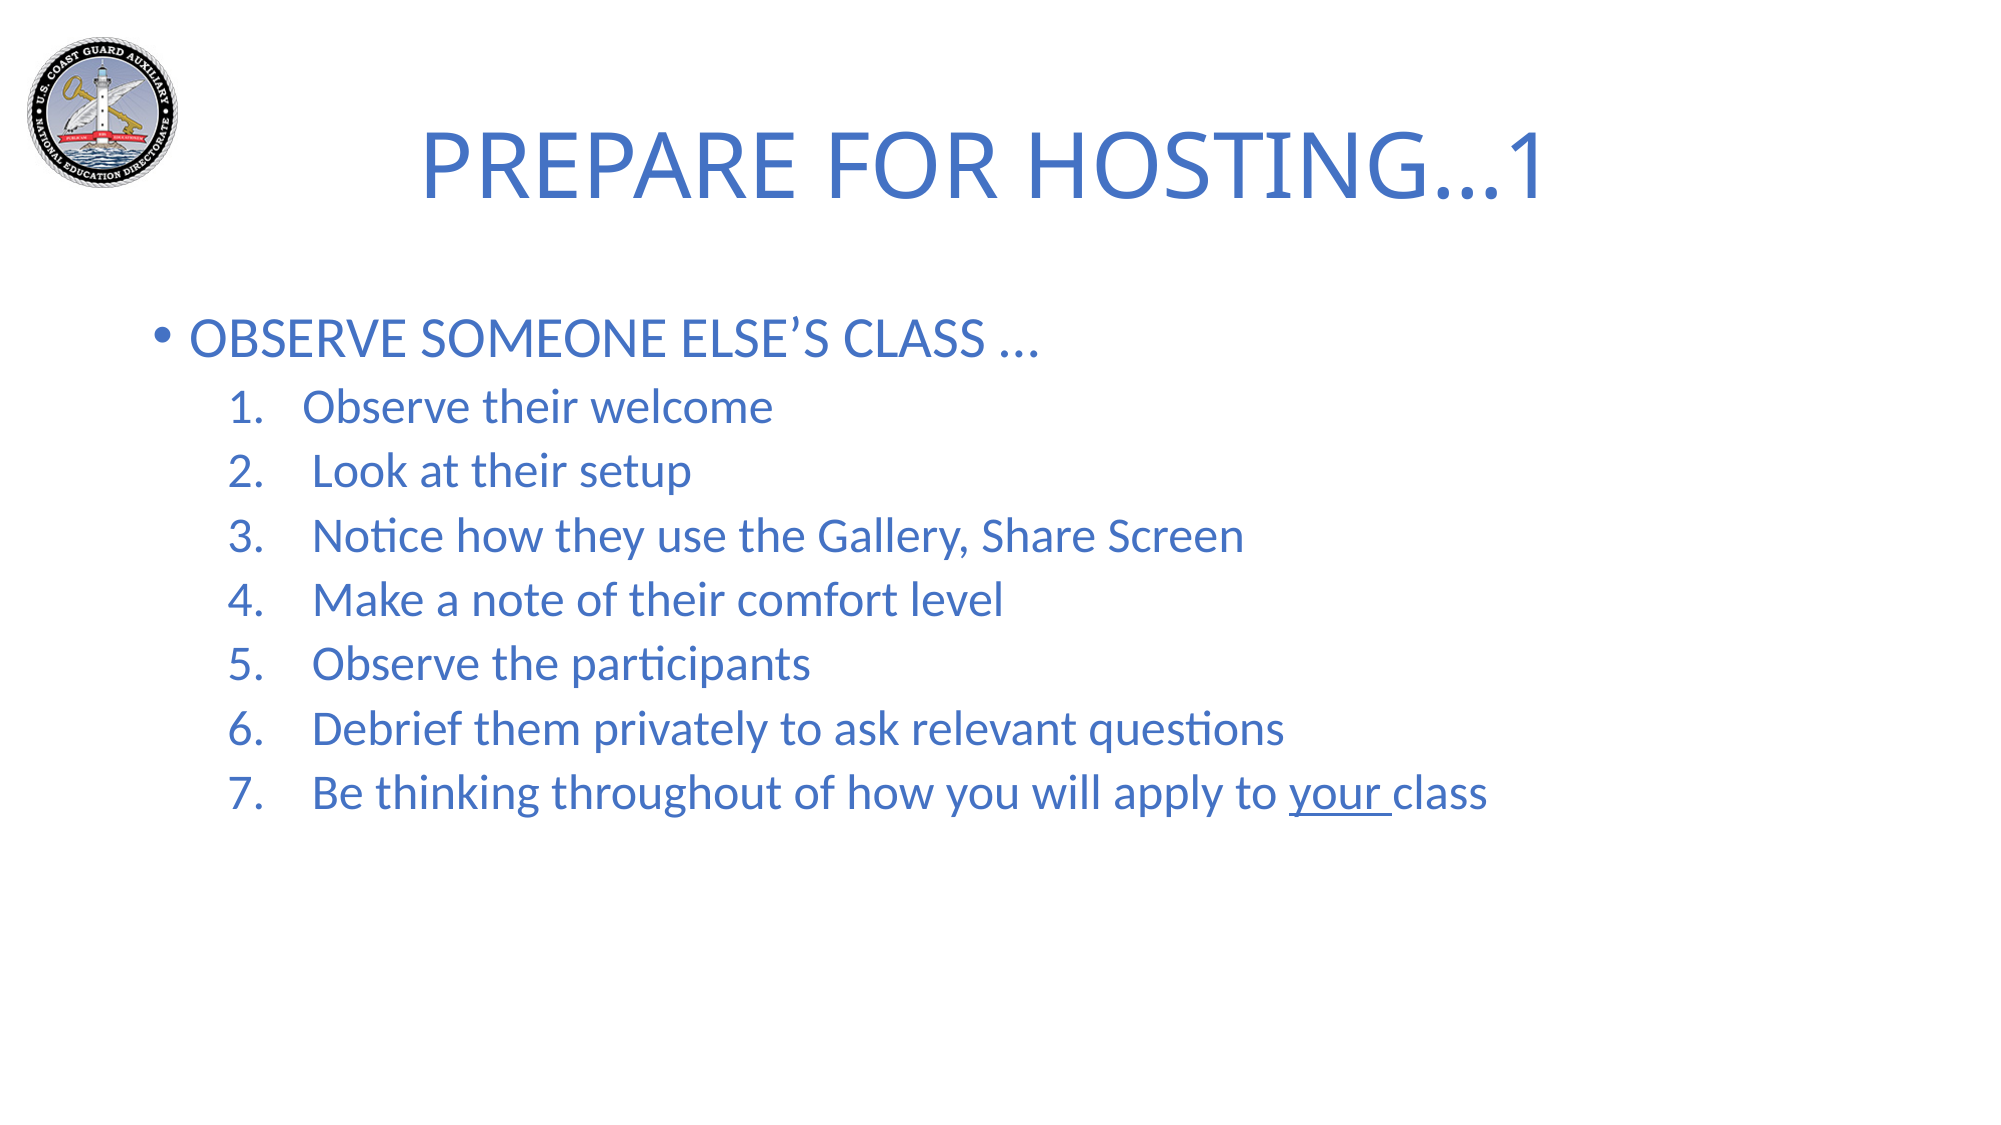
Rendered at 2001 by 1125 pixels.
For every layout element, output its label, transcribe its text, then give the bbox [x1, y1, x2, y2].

list OBSERVE SOMEONE ELSE’S CLASS … Observe their welcome Look at their setup Notice how they use the Gallery, Share Screen Make a note of their comfort level Observe the participants Debrief them privately to ask relevant questions Be thinking throughout of how you will apply to your class [137, 299, 1863, 1014]
title PREPARE FOR HOSTING…1 [137, 59, 1863, 278]
picture [27, 37, 178, 188]
